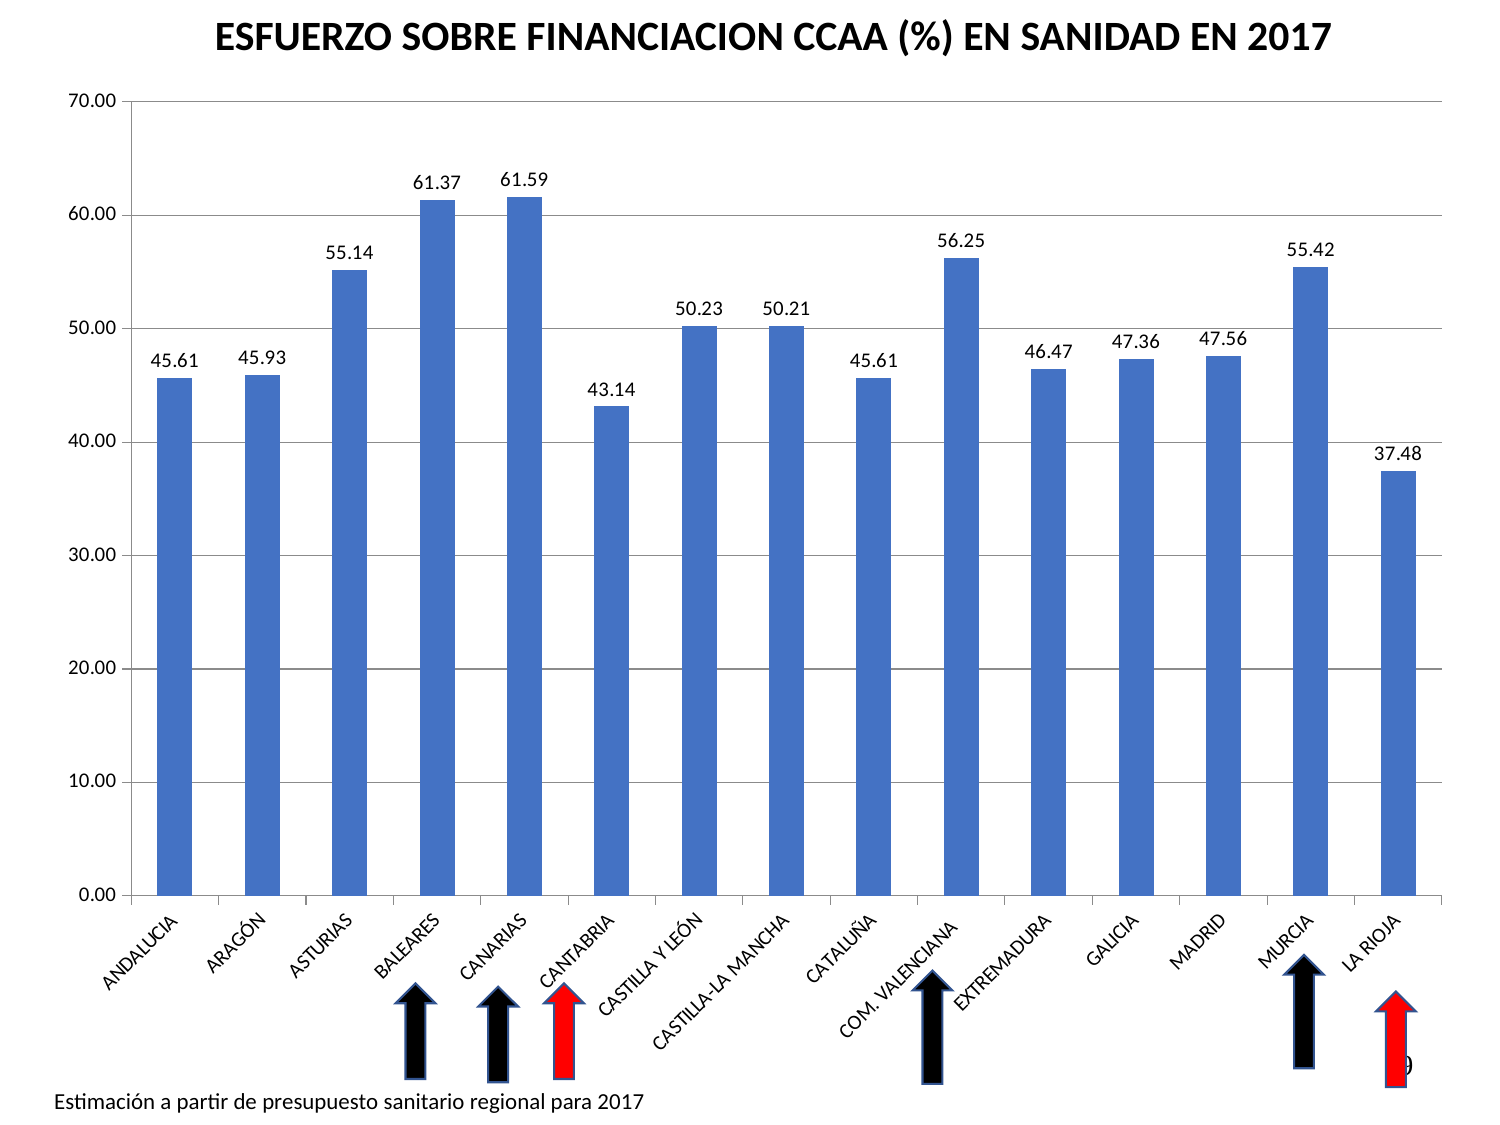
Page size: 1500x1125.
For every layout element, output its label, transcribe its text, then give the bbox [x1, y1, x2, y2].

chart [39, 71, 1471, 1079]
text_box [1384, 1079, 1407, 1089]
text_box [487, 1079, 510, 1084]
text_box [921, 1079, 944, 1085]
text_box Estimación a partir de presupuesto sanitario regional para 2017 [39, 1079, 1457, 1122]
text_box ESFUERZO SOBRE FINANCIACION CCAA (%) EN SANIDAD EN 2017 [100, 1, 1457, 67]
